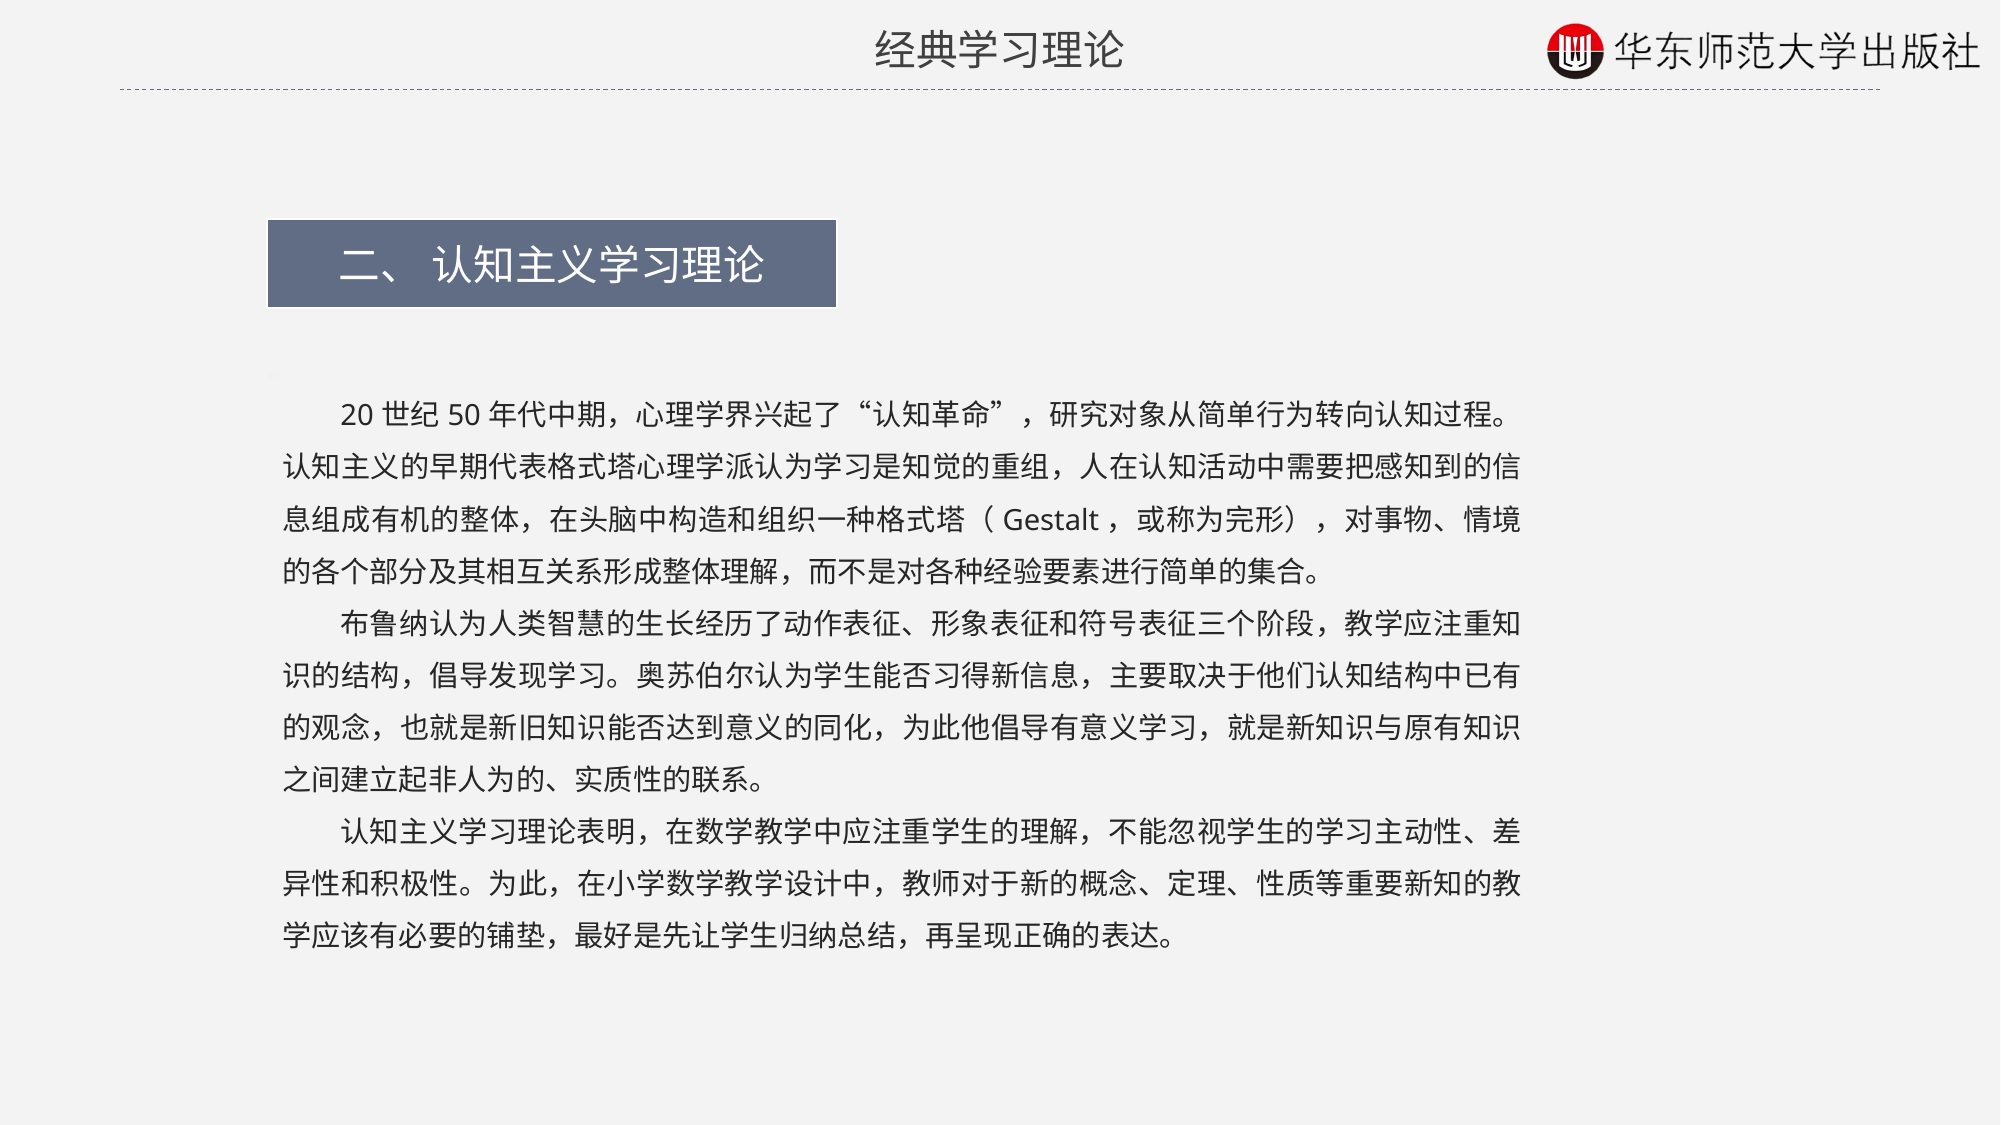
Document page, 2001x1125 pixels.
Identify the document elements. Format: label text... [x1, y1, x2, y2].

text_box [1536, 13, 1989, 83]
text_box 经典学习理论 [680, 23, 1320, 74]
text_box 20世纪50年代中期，心理学界兴起了“认知革命”，研究对象从简单行为转向认知过程。认知主义的早期代表格式塔心理学派认为学习是知觉的重组，人在认知活动中需要把感知到的信息组成有机的整体，在头脑中构造和组织一种格式塔（Gestalt，或称为完形），对事物、情境的各个部分及其相互关系形成整体理解，而不是对各种经验要素进行简单的集合。 布鲁纳认为人类智慧的生长经历了动作表征、形象表征和符号表征三个阶段，教学应注重知识的结构，倡导发现学习。奥苏伯尔认为学生能否习得新信息，主要取决于他们认知结构中已有的观念，也就是新旧知识能否达到意义的同化，为此他倡导有意义学习，就是新知识与原有知识之间建立起非人为的、实质性的联系。 认知主义学习理论表明，在数学教学中应注重学生的理解，不能忽视学生的学习主动性、差异性和积极性。为此，在小学数学教学设计中，教师对于新的概念、定理、性质等重要新知的教学应该有必要的铺垫，最好是先让学生归纳总结，再呈现正确的表达。 [267, 372, 1537, 960]
text_box 二、 认知主义学习理论 [266, 218, 838, 309]
